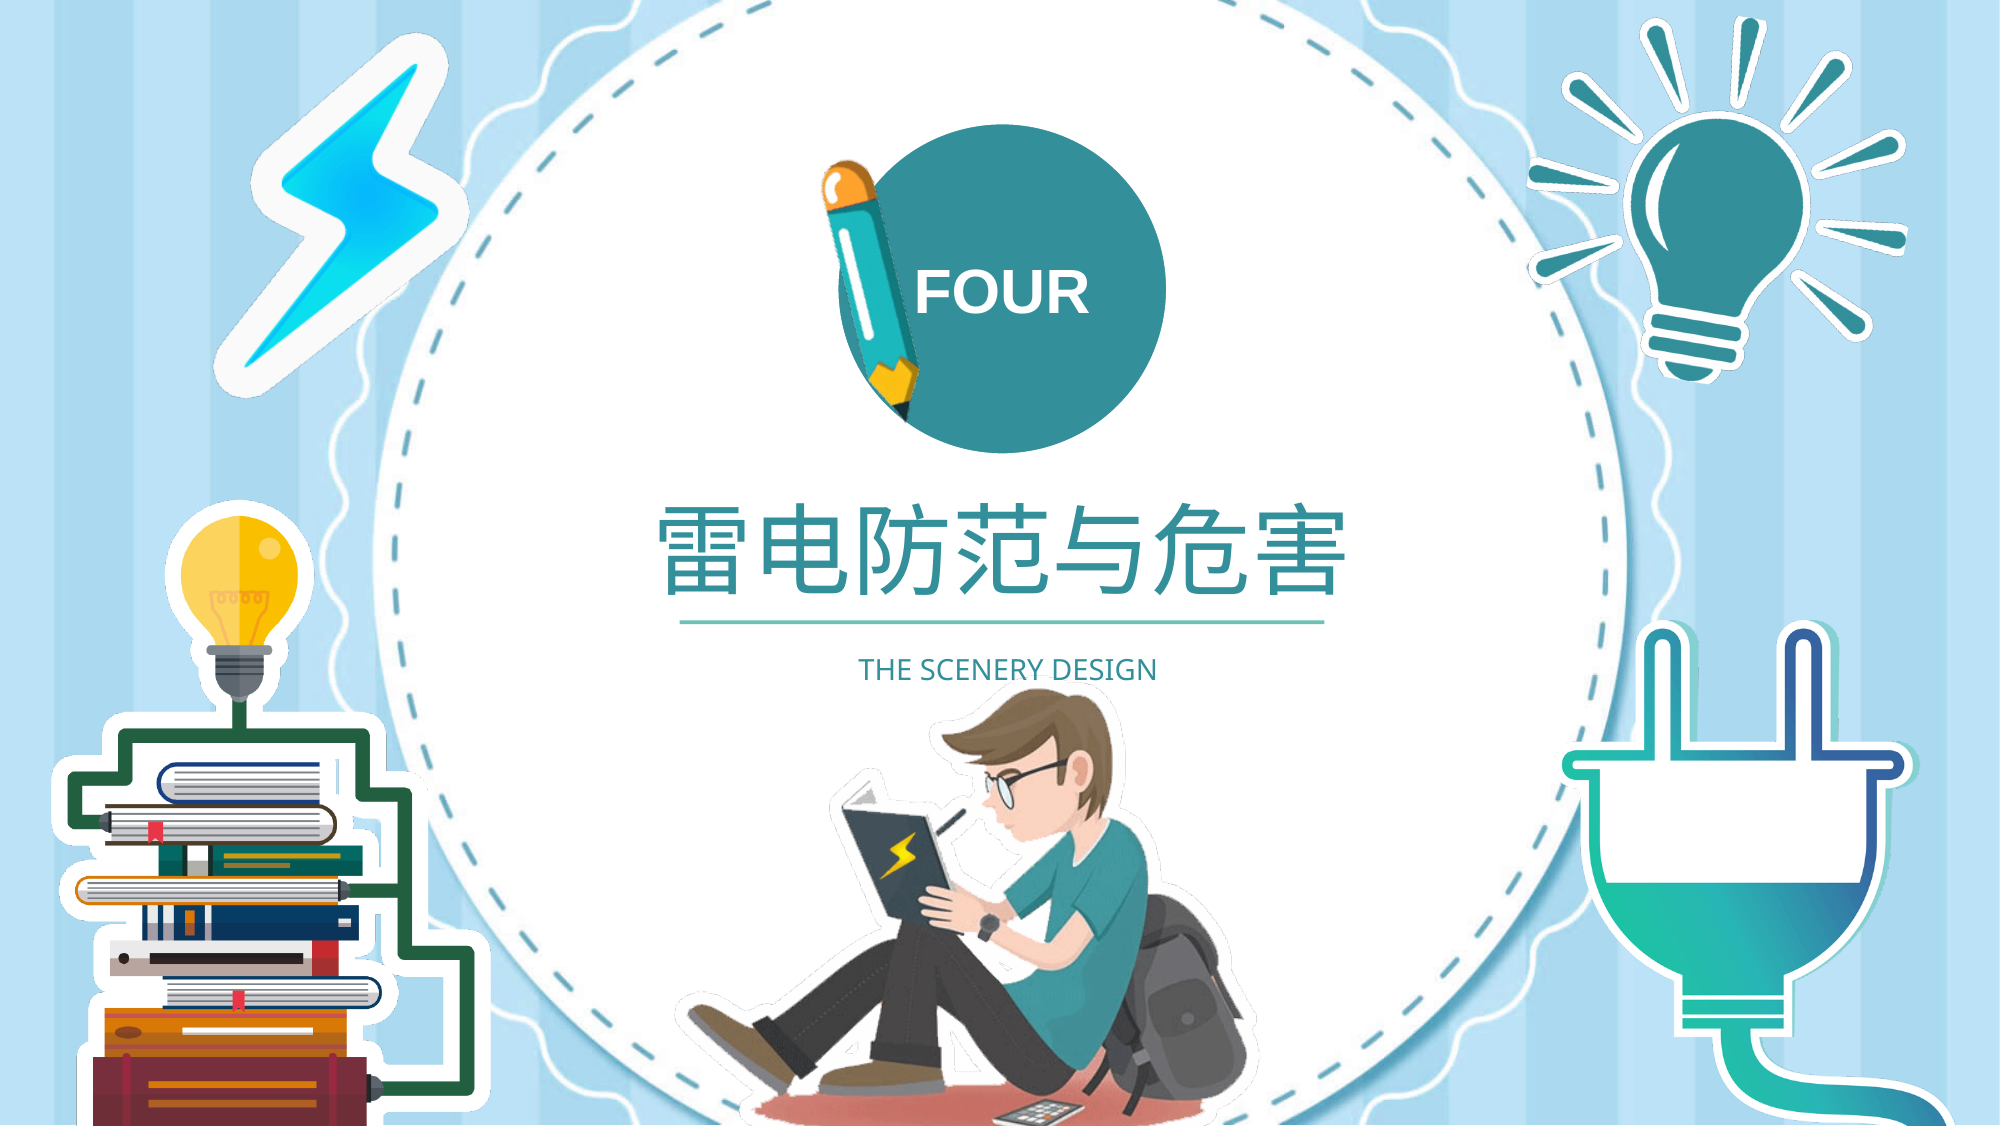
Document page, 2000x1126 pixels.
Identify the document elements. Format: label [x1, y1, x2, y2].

picture [0, 0, 2000, 1126]
text_box [633, 479, 1371, 695]
